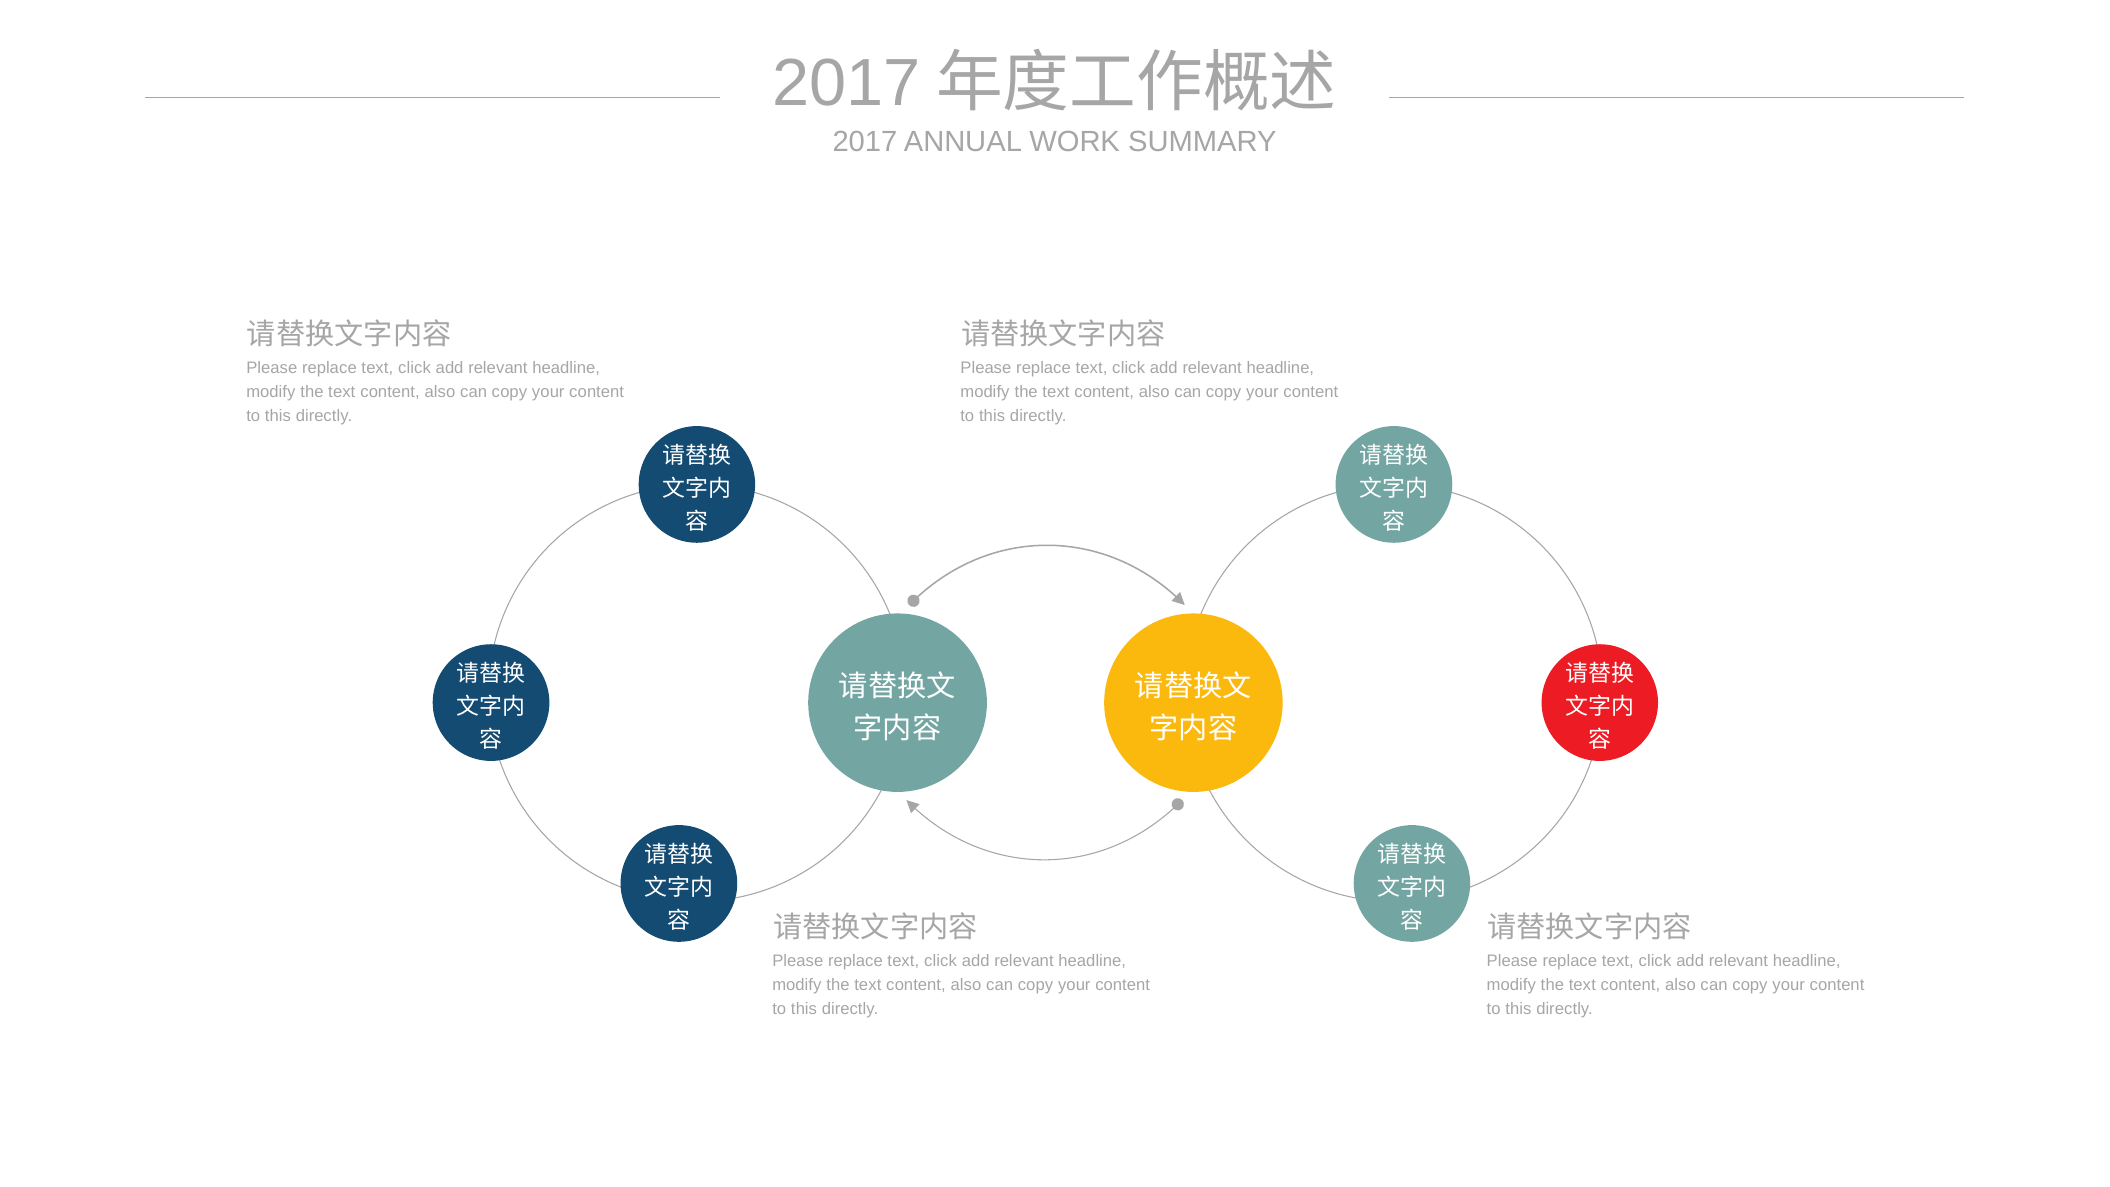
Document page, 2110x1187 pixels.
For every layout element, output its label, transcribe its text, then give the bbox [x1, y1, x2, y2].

text_box [906, 666, 1184, 860]
text_box 请替换文字内容 [1541, 644, 1659, 761]
text_box 请替换文字内容 [432, 644, 550, 761]
text_box 请替换文字内容 [808, 613, 987, 792]
text_box 2017年度工作概述 [730, 38, 1379, 96]
text_box 请替换文字内容 [246, 308, 452, 351]
text_box 2017 ANNUAL WORK SUMMARY [824, 122, 1285, 158]
text_box [494, 492, 890, 898]
text_box 请替换文字内容 [1487, 901, 1693, 944]
text_box Please replace text, click add relevant headline, modify the text content, also can copy your content to this directly. [246, 353, 634, 425]
text_box 请替换文字内容 [773, 901, 978, 944]
text_box 请替换文字内容 [961, 308, 1167, 351]
text_box Please replace text, click add relevant headline, modify the text content, also can copy your content to this directly. [960, 353, 1348, 425]
text_box [907, 545, 1185, 705]
text_box 请替换文字内容 [638, 426, 756, 543]
text_box 请替换文字内容 [1353, 825, 1471, 942]
text_box Please replace text, click add relevant headline, modify the text content, also can copy your content to this directly. [772, 945, 1160, 1018]
text_box Please replace text, click add relevant headline, modify the text content, also can copy your content to this directly. [1486, 945, 1874, 1018]
text_box 请替换文字内容 [1335, 426, 1453, 543]
text_box 请替换文字内容 [1104, 613, 1283, 792]
text_box 请替换文字内容 [620, 825, 738, 942]
text_box 2017年度工作概述 [730, 98, 1379, 119]
text_box [1201, 492, 1597, 898]
